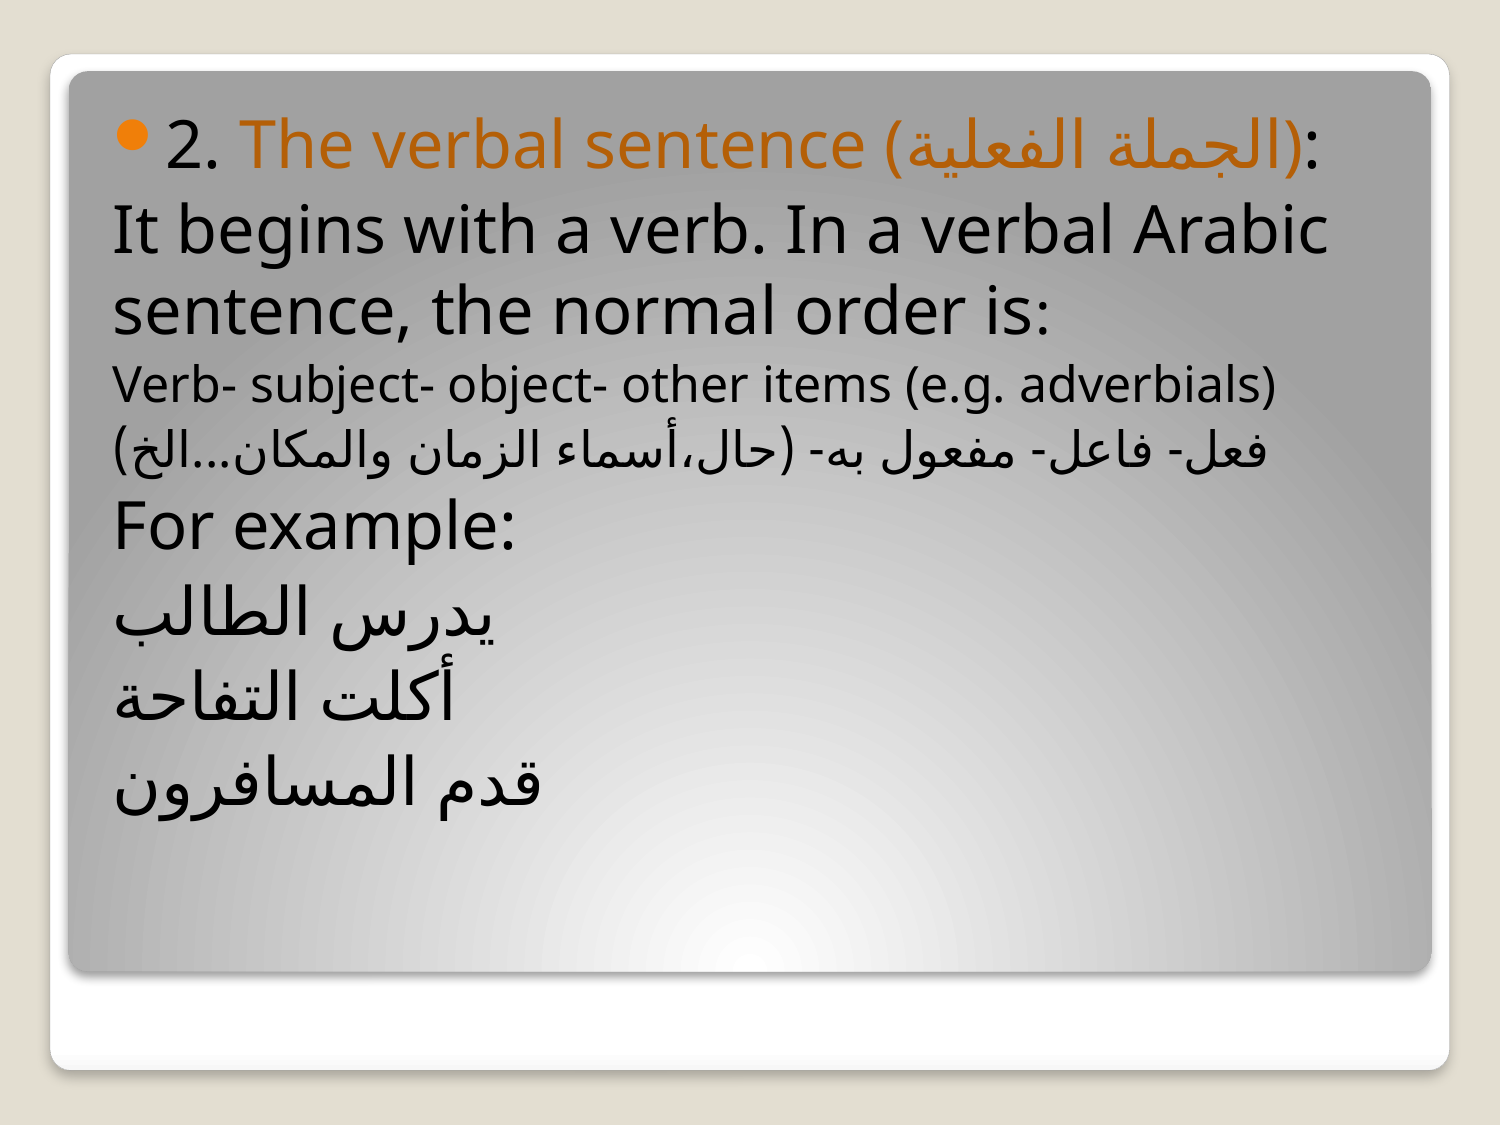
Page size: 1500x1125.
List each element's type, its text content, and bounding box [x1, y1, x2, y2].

list 2. The verbal sentence (الجملة الفعلية): It begins with a verb. In a verbal Arabic sentence, the normal order is: Verb- subject- object- other items (e.g. adverbials) فعل- فاعل- مفعول به- (حال،أسماء الزمان والمكان...الخ) For example: يدرس الطالب أكلت التفاحة قدم المسافرون [82, 86, 1425, 975]
